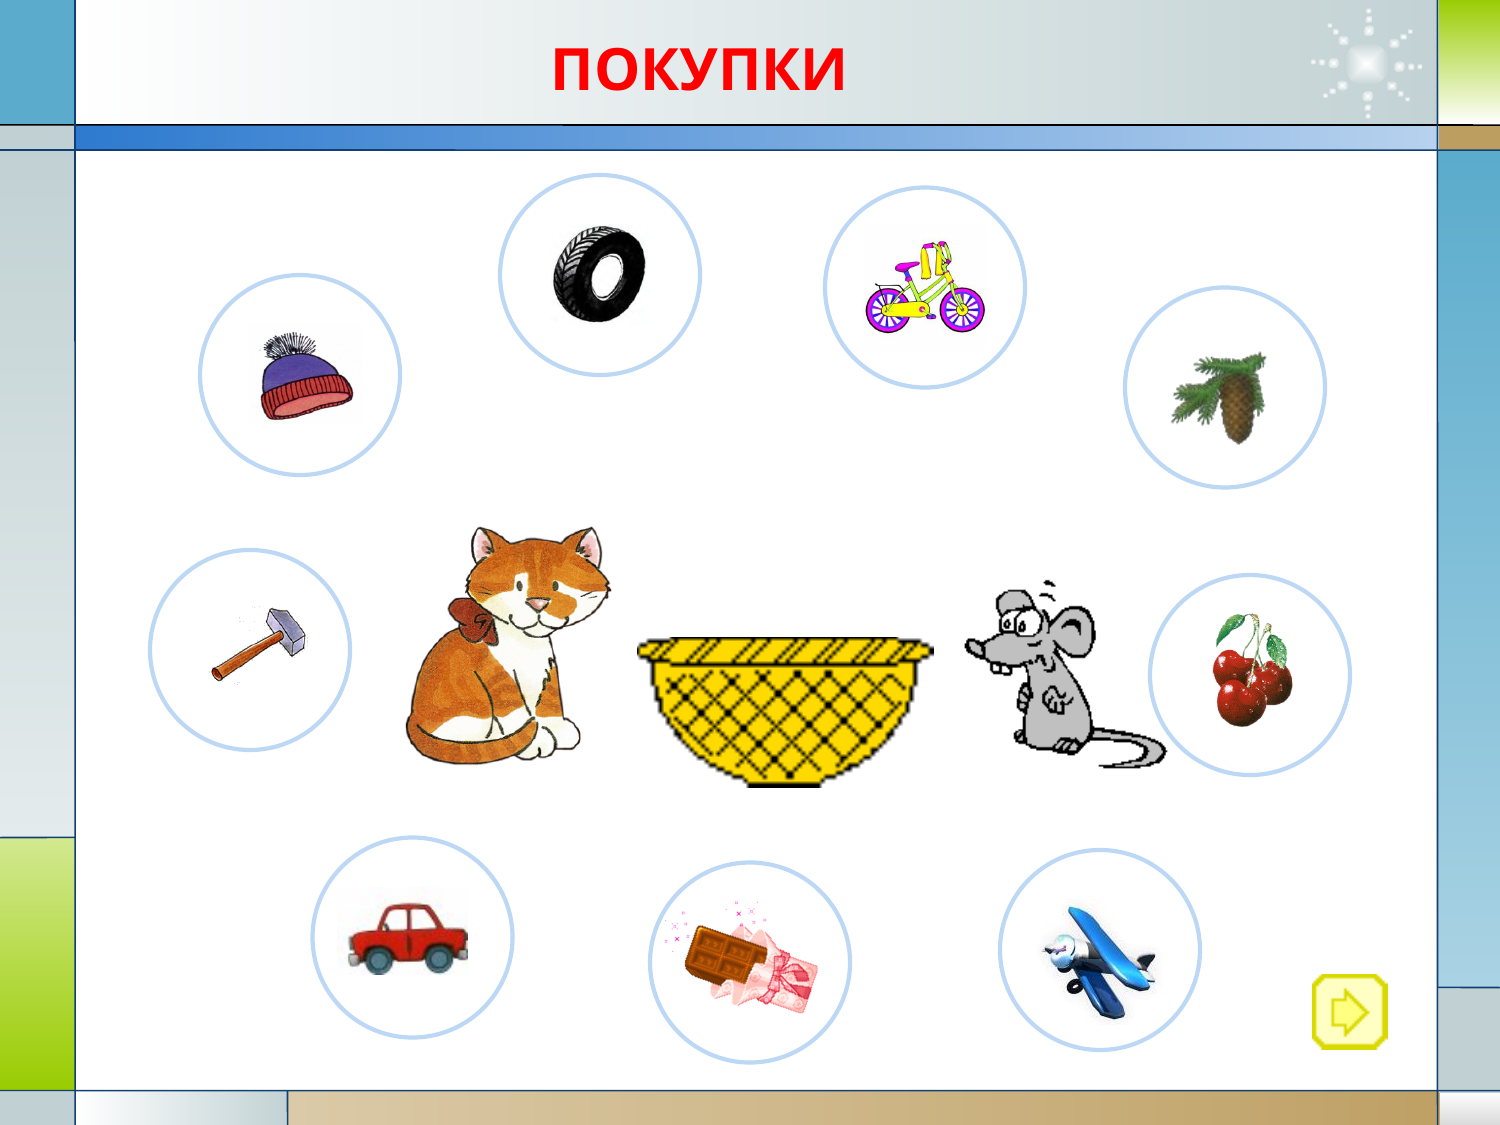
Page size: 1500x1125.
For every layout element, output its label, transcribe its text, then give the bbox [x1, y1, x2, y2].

text_box [647, 860, 853, 1065]
picture [962, 574, 1170, 776]
picture [187, 599, 315, 691]
text_box [1122, 285, 1328, 490]
text_box [197, 272, 403, 478]
picture [249, 324, 363, 426]
picture [337, 887, 468, 976]
picture [637, 637, 934, 788]
text_box [1173, 572, 1353, 778]
picture [1162, 349, 1268, 451]
text_box [310, 835, 515, 1040]
text_box [1042, 1034, 1158, 1053]
picture [549, 224, 651, 325]
picture [1037, 899, 1163, 1026]
text_box [497, 172, 703, 378]
text_box [997, 847, 1203, 1029]
text_box [822, 185, 1028, 390]
text_box ПОКУПКИ [162, 24, 1238, 110]
picture [399, 524, 613, 773]
picture [862, 224, 988, 351]
picture [651, 863, 837, 1050]
picture [1312, 974, 1388, 1051]
picture [1212, 612, 1294, 727]
text_box [147, 547, 353, 753]
